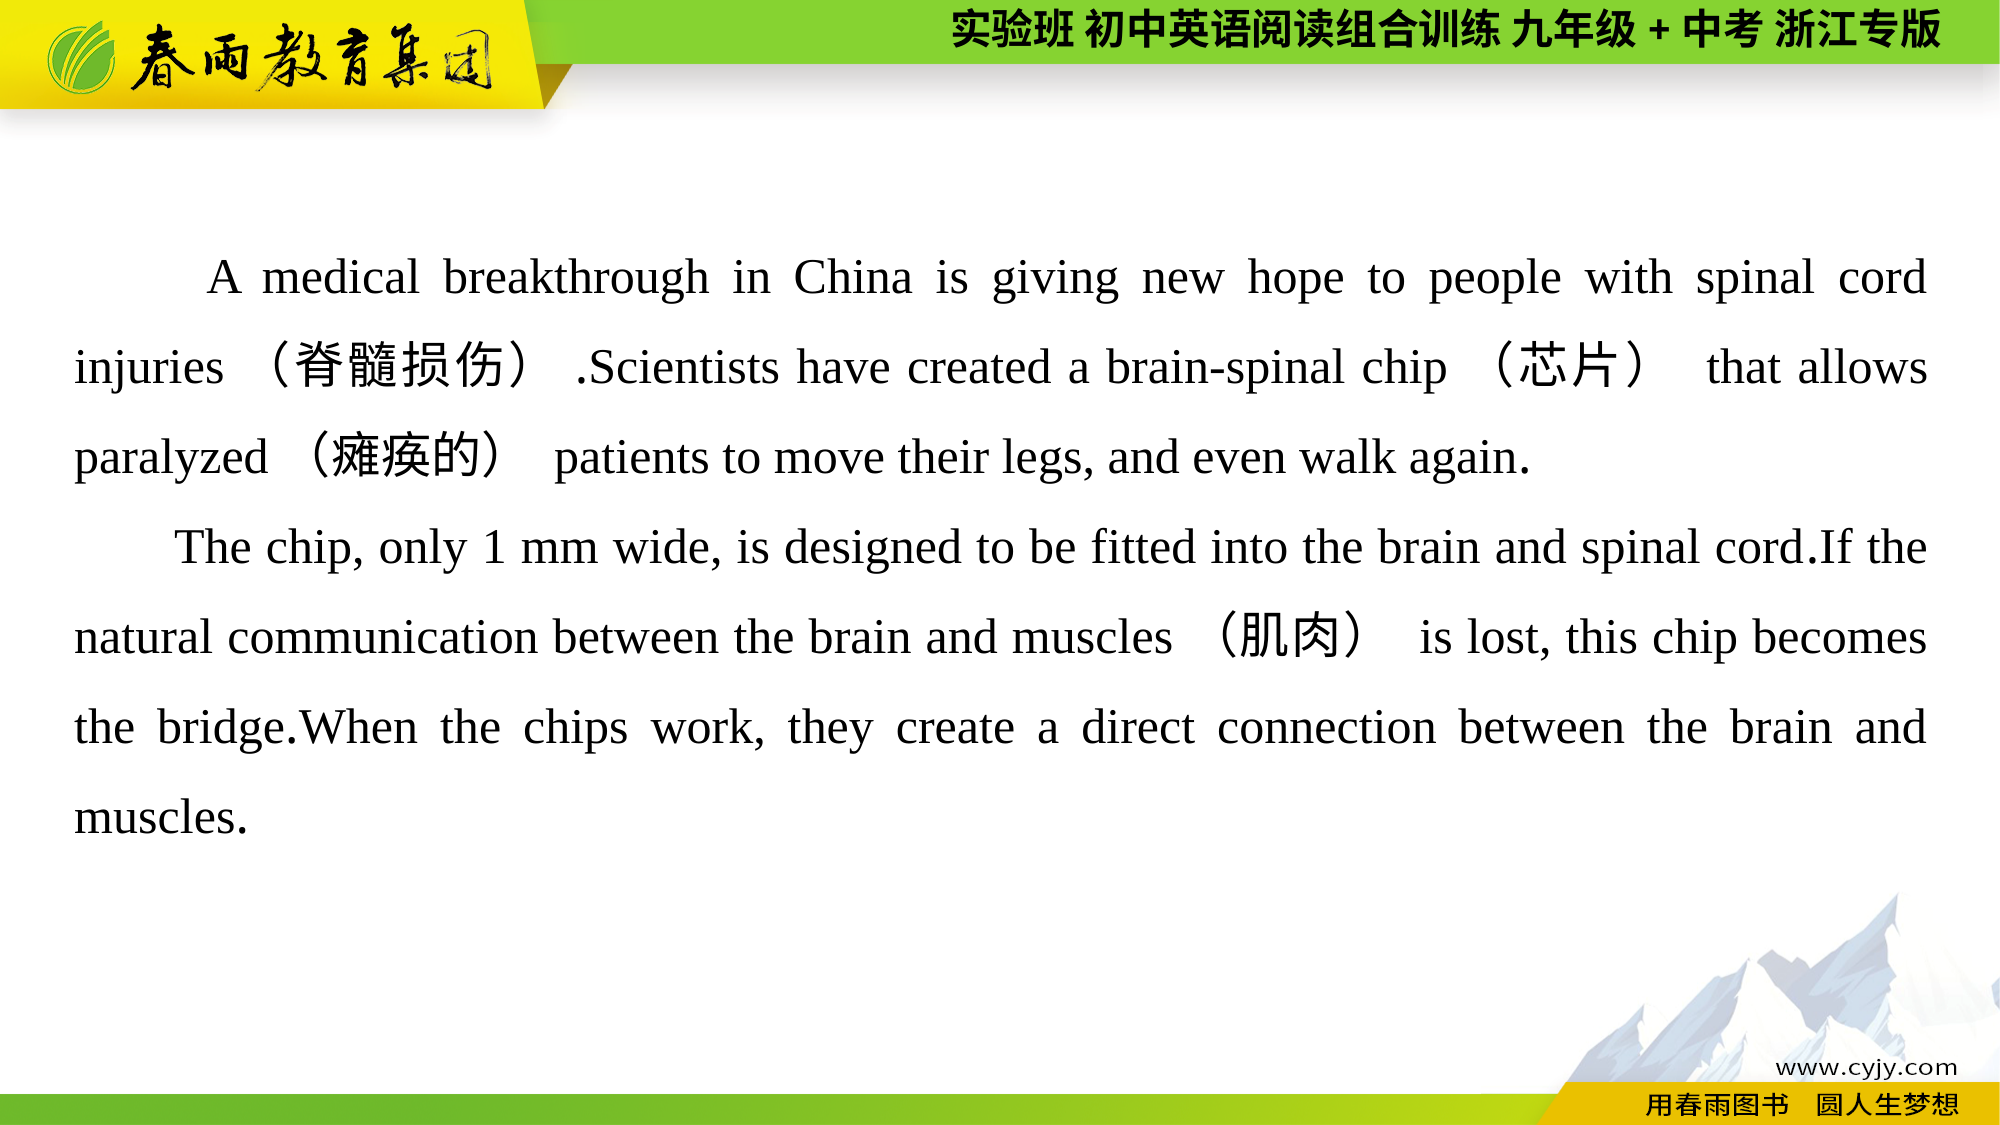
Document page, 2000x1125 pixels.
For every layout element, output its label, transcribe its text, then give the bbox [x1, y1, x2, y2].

picture [0, 0, 2000, 1125]
list A medical breakthrough in China is giving new hope to people with spinal cord injuries（脊髓损伤）.Scientists have created a brain-spinal chip（芯片） that allows paralyzed（瘫痪的） patients to move their legs, and even walk again. The chip, only 1 mm wide, is designed to be fitted into the brain and spinal cord.If the natural communication between the brain and muscles（肌肉） is lost, this chip becomes the bridge.When the chips work, they create a direct connection between the brain and muscles. [59, 206, 1944, 846]
